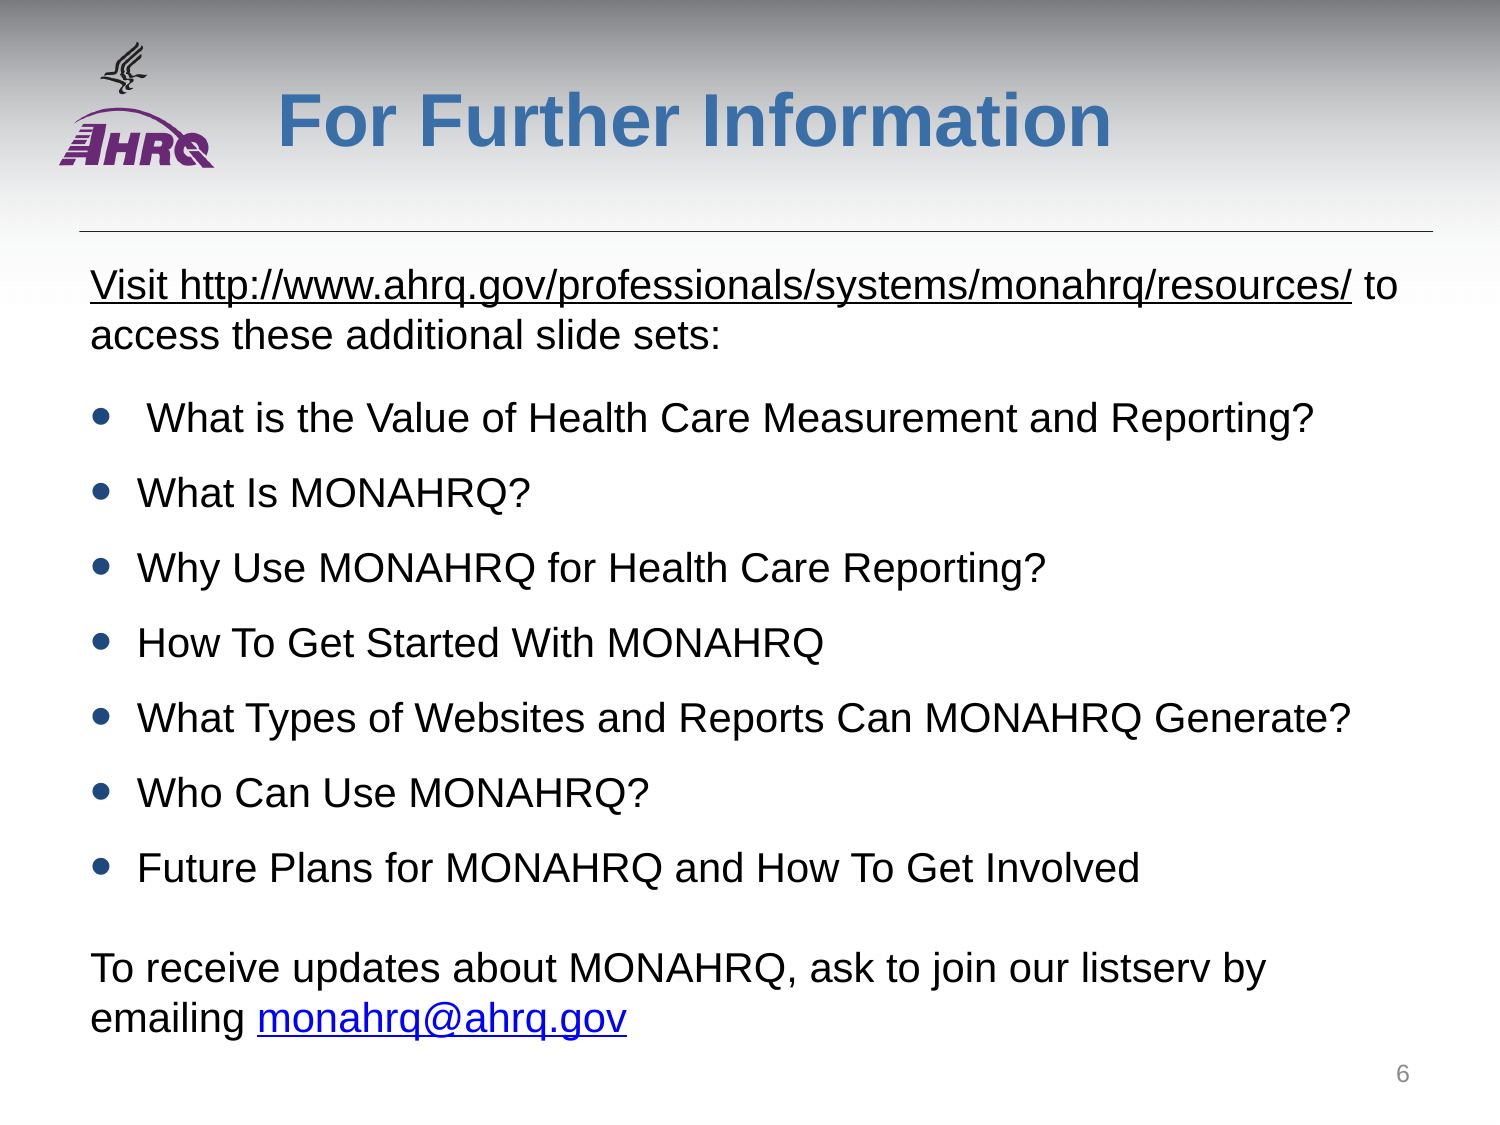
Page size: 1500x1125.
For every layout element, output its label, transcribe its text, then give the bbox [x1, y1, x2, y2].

picture [0, 0, 1500, 1125]
slide_number 6 [1074, 1042, 1425, 1103]
title For Further Information [262, 45, 1425, 188]
list Visit http://www.ahrq.gov/professionals/systems/monahrq/resources/ to access these additional slide sets: What is the Value of Health Care Measurement and Reporting? What Is MONAHRQ? Why Use MONAHRQ for Health Care Reporting? How To Get Started With MONAHRQ What Types of Websites and Reports Can MONAHRQ Generate? Who Can Use MONAHRQ? Future Plans for MONAHRQ and How To Get Involved To receive updates about MONAHRQ, ask to join our listserv by emailing monahrq@ahrq.gov [75, 249, 1425, 1005]
